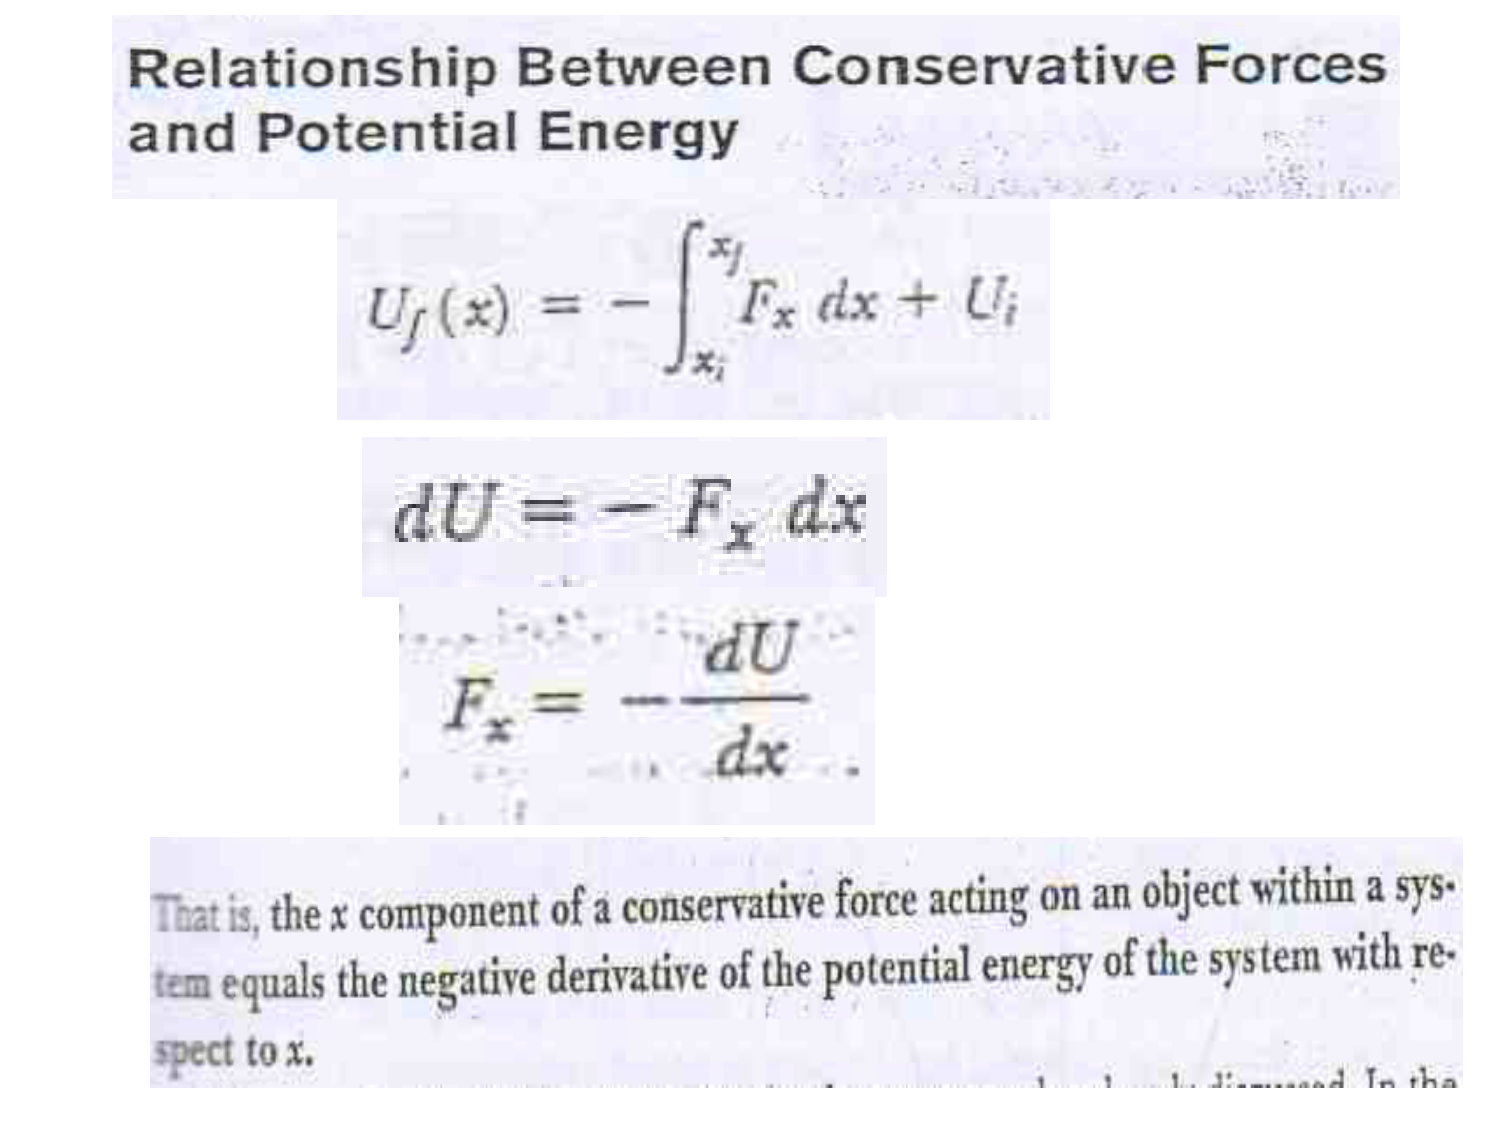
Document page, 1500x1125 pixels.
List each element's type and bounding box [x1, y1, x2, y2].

picture [149, 837, 1463, 1088]
picture [112, 15, 1401, 421]
picture [362, 437, 887, 826]
